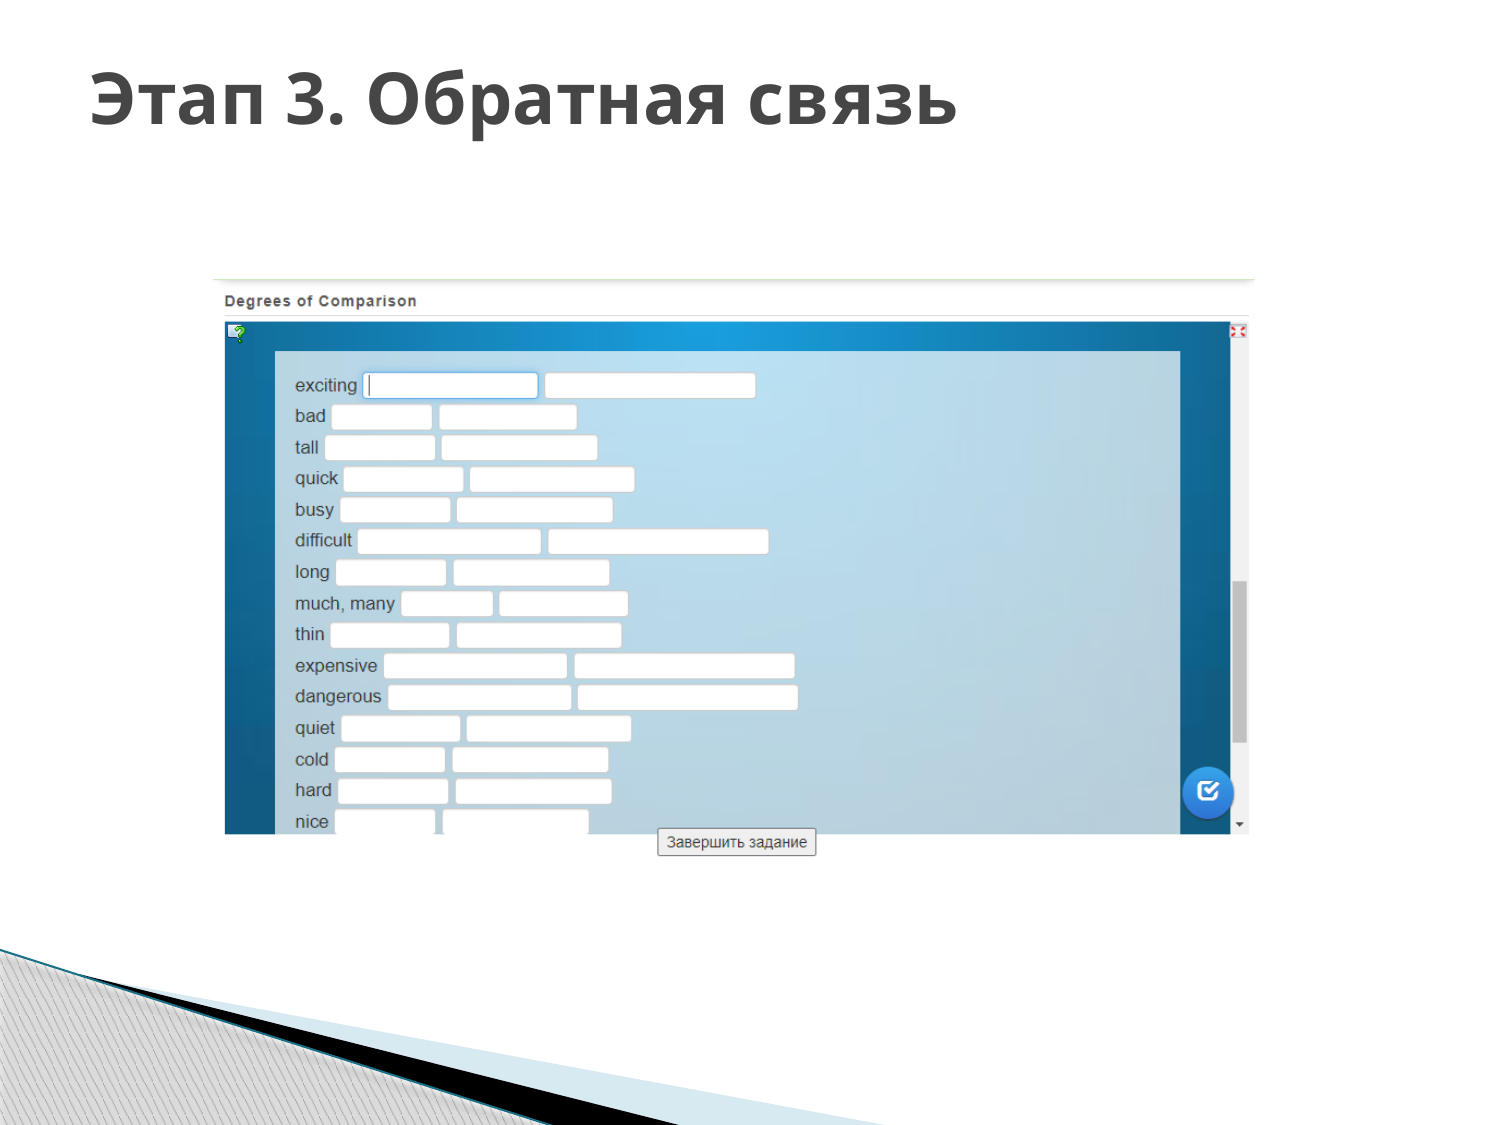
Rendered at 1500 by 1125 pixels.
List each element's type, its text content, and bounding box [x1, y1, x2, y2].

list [165, 242, 1335, 986]
title Этап 3. Обратная связь [75, 45, 1425, 233]
